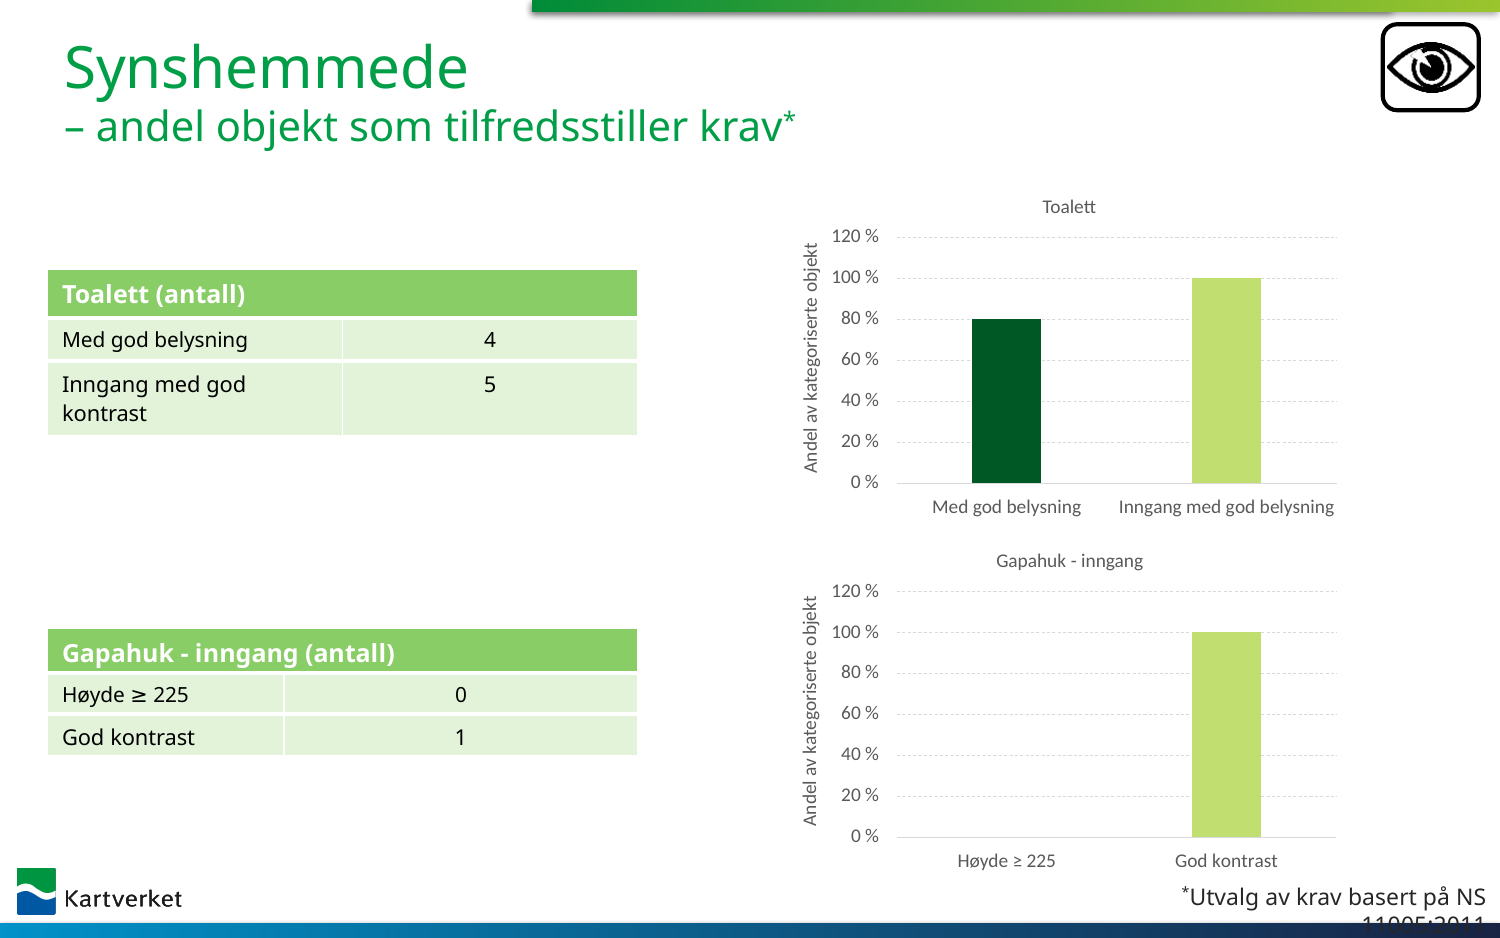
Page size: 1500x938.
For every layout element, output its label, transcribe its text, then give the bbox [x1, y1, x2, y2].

table_cell 5 [343, 363, 637, 435]
table_header Toalett (antall) [48, 270, 637, 316]
table_cell 4 [343, 320, 637, 359]
picture [791, 541, 1348, 880]
table_cell Med god belysning [48, 320, 342, 359]
table_cell 1 [285, 716, 637, 755]
table_cell 0 [285, 675, 637, 712]
table_cell Høyde ≥ 225 [48, 675, 283, 712]
table_cell Inngang med god kontrast [48, 363, 342, 435]
table_cell God kontrast [48, 716, 283, 755]
text_box Synshemmede – andel objekt som tilfredsstiller krav* [49, 24, 1431, 158]
text_box *Utvalg av krav basert på NS 11005:2011 [1068, 873, 1500, 938]
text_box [1382, 24, 1480, 111]
picture [791, 187, 1348, 526]
table_header Gapahuk - inngang (antall) [48, 629, 637, 671]
